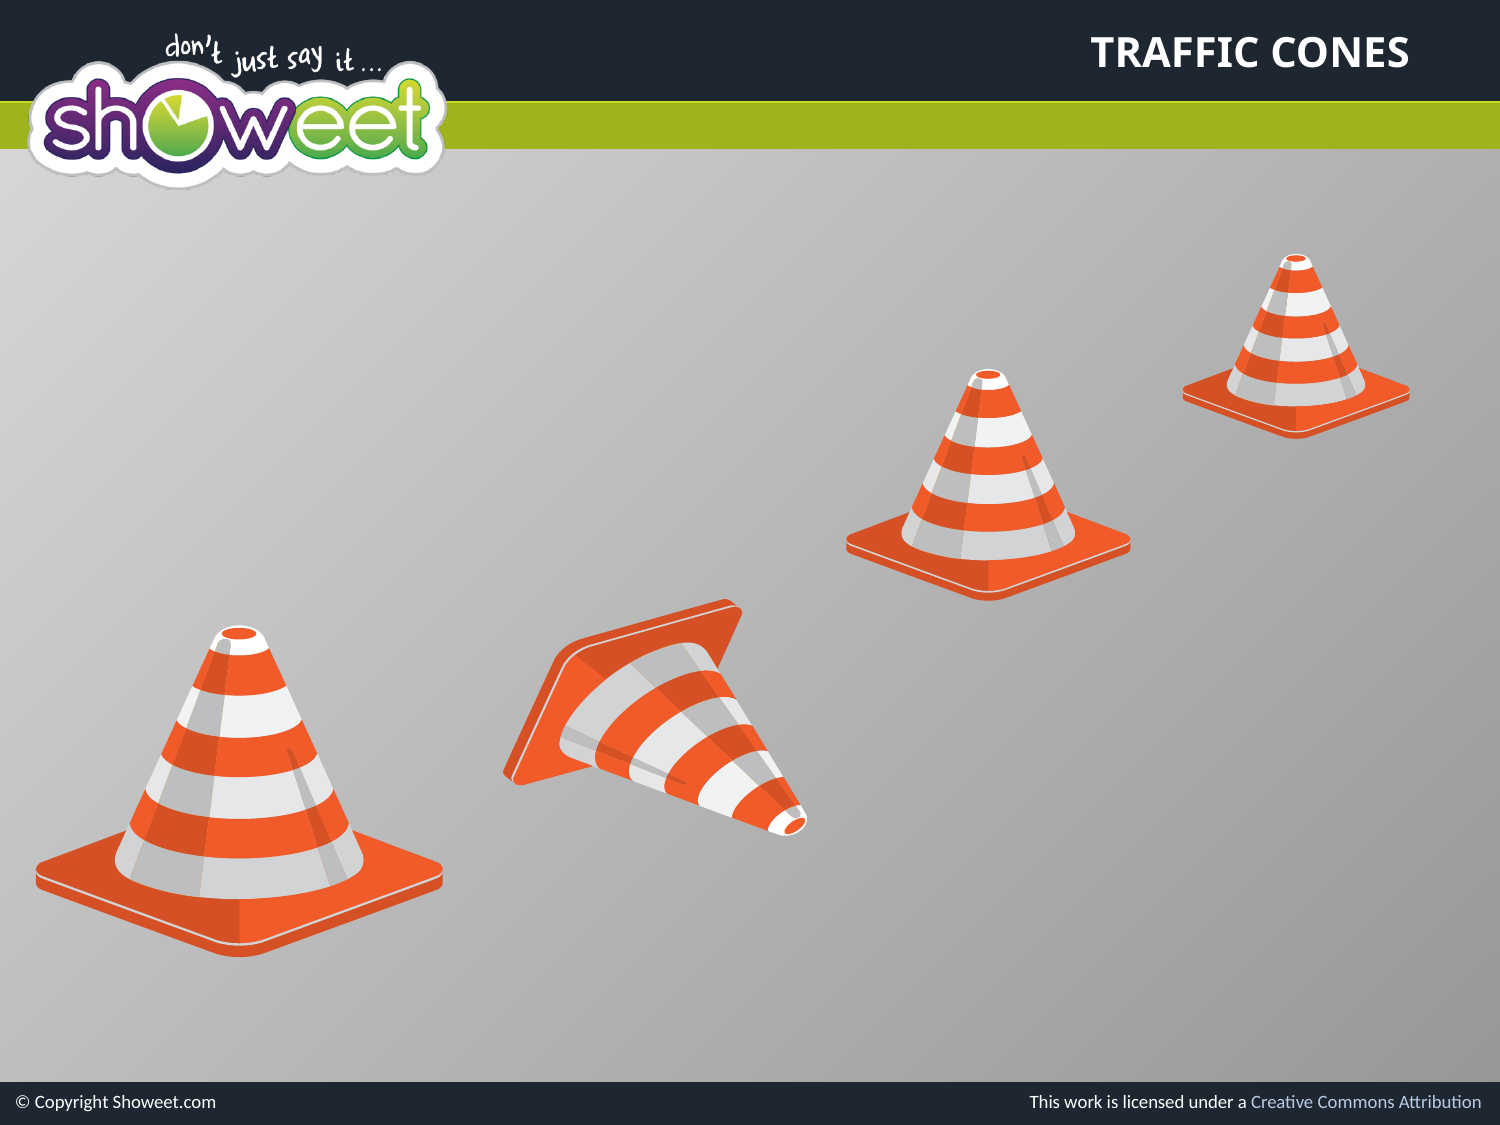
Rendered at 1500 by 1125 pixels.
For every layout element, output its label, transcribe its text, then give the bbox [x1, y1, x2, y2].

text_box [1182, 253, 1410, 439]
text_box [502, 598, 808, 836]
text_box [846, 368, 1131, 601]
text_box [35, 625, 444, 958]
picture [18, 30, 455, 192]
title Traffic Cones [478, 0, 1425, 102]
